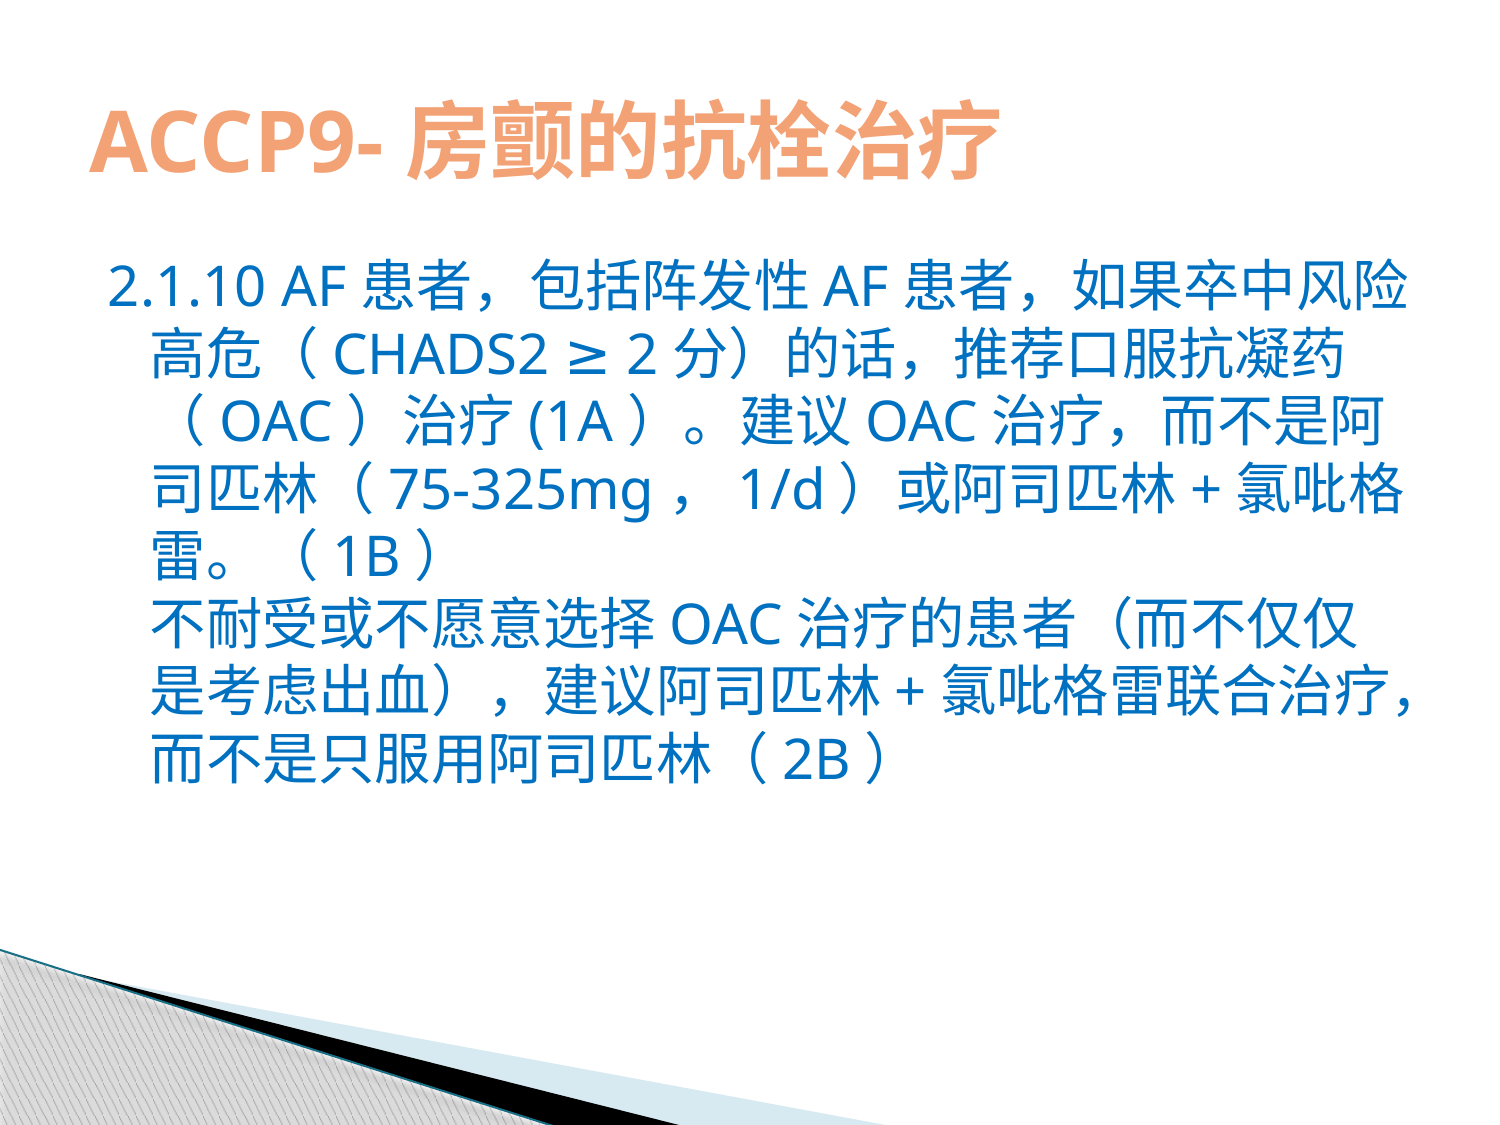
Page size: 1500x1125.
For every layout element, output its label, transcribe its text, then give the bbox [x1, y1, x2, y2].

title ACCP9-房颤的抗栓治疗 [75, 45, 1425, 233]
list 2.1.10 AF患者，包括阵发性AF患者，如果卒中风险高危（CHADS2 ≥ 2分）的话，推荐口服抗凝药（OAC）治疗(1A）。建议OAC治疗，而不是阿司匹林（75-325mg，1/d）或阿司匹林+氯吡格雷。（1B） 不耐受或不愿意选择OAC治疗的患者（而不仅仅是考虑出血），建议阿司匹林+氯吡格雷联合治疗，而不是只服用阿司匹林（2B） [74, 242, 1426, 986]
